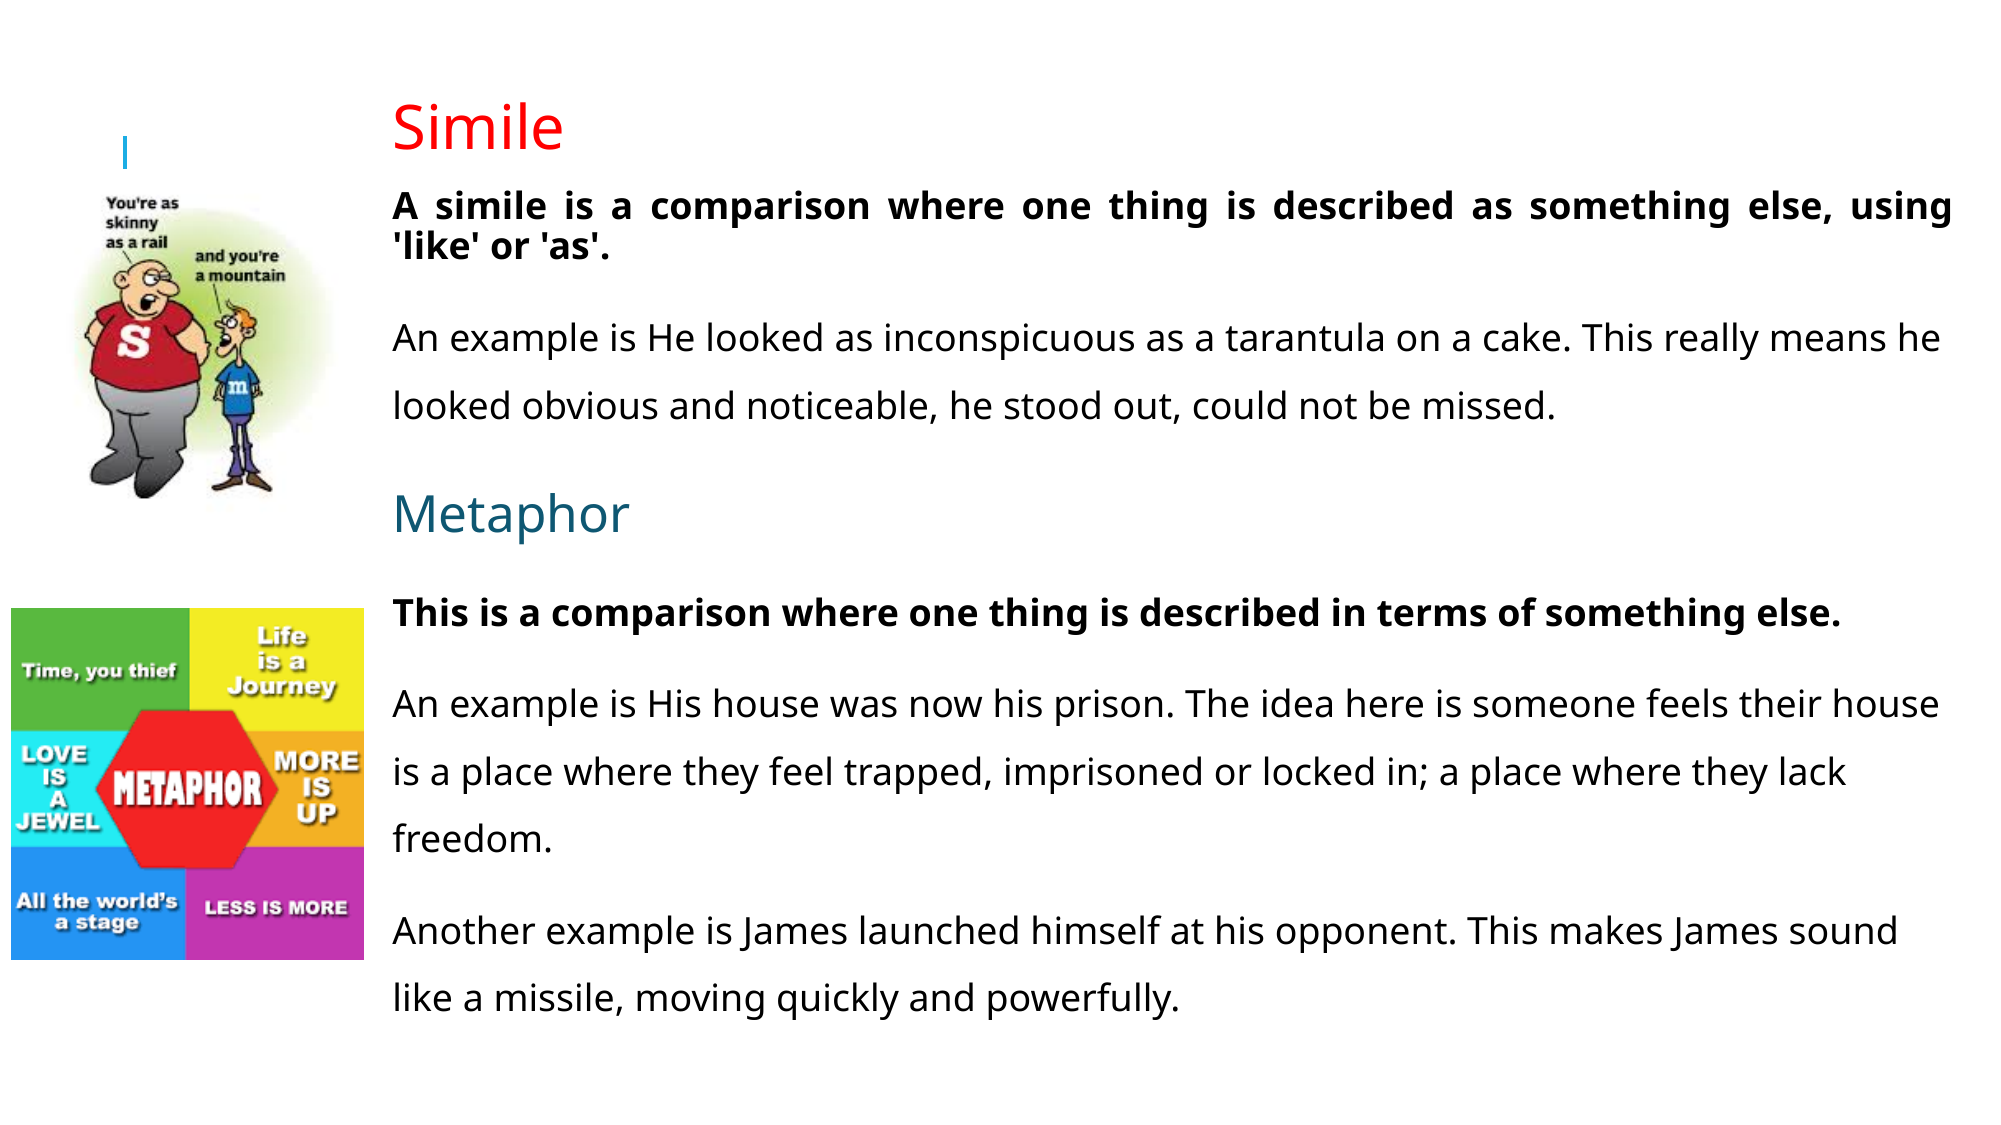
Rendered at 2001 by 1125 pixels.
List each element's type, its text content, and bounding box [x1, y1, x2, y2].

picture [11, 608, 364, 961]
picture [0, 169, 375, 530]
list Simile A simile is a comparison where one thing is described as something else, using 'like' or 'as'. An example is He looked as inconspicuous as a tarantula on a cake. This really means he looked obvious and noticeable, he stood out, could not be missed. Metaphor This is a comparison where one thing is described in terms of something else. An example is His house was now his prison. The idea here is someone feels their house is a place where they feel trapped, imprisoned or locked in; a place where they lack freedom. Another example is James launched himself at his opponent. This makes James sound like a missile, moving quickly and powerfully. [371, 89, 1963, 1035]
